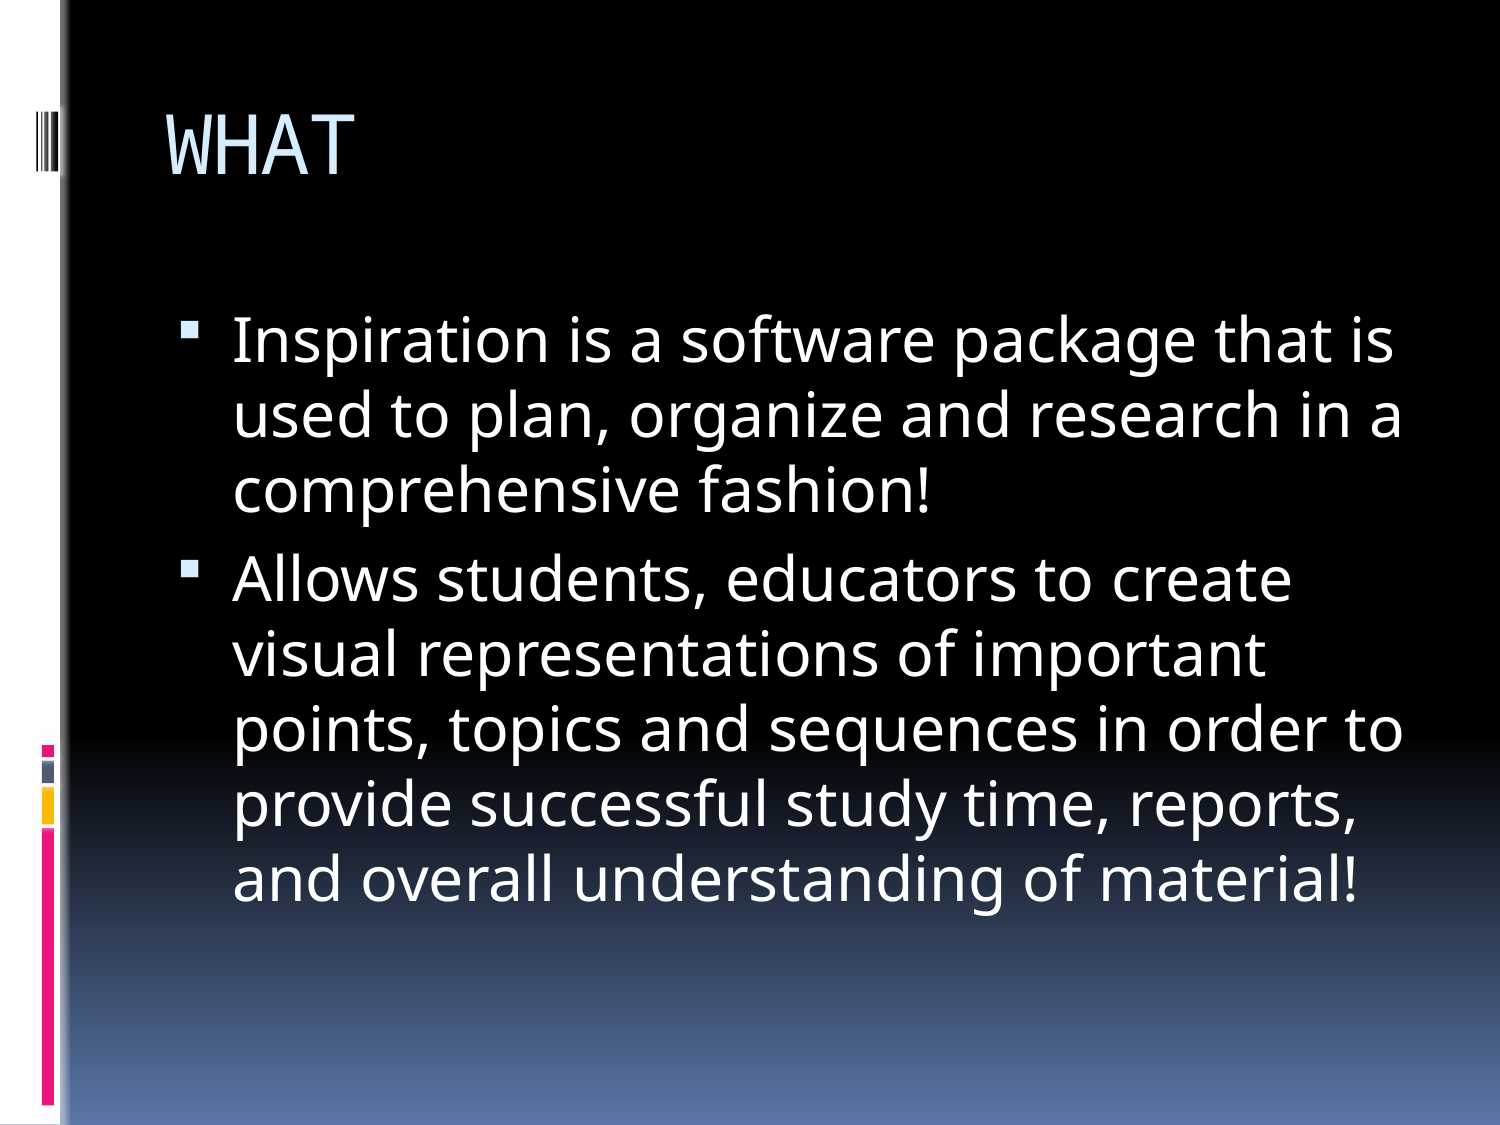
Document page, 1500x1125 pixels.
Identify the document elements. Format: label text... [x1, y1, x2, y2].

title WHAT [150, 83, 1425, 234]
list Inspiration is a software package that is used to plan, organize and research in a comprehensive fashion! Allows students, educators to create visual representations of important points, topics and sequences in order to provide successful study time, reports, and overall understanding of material! [150, 292, 1425, 1043]
